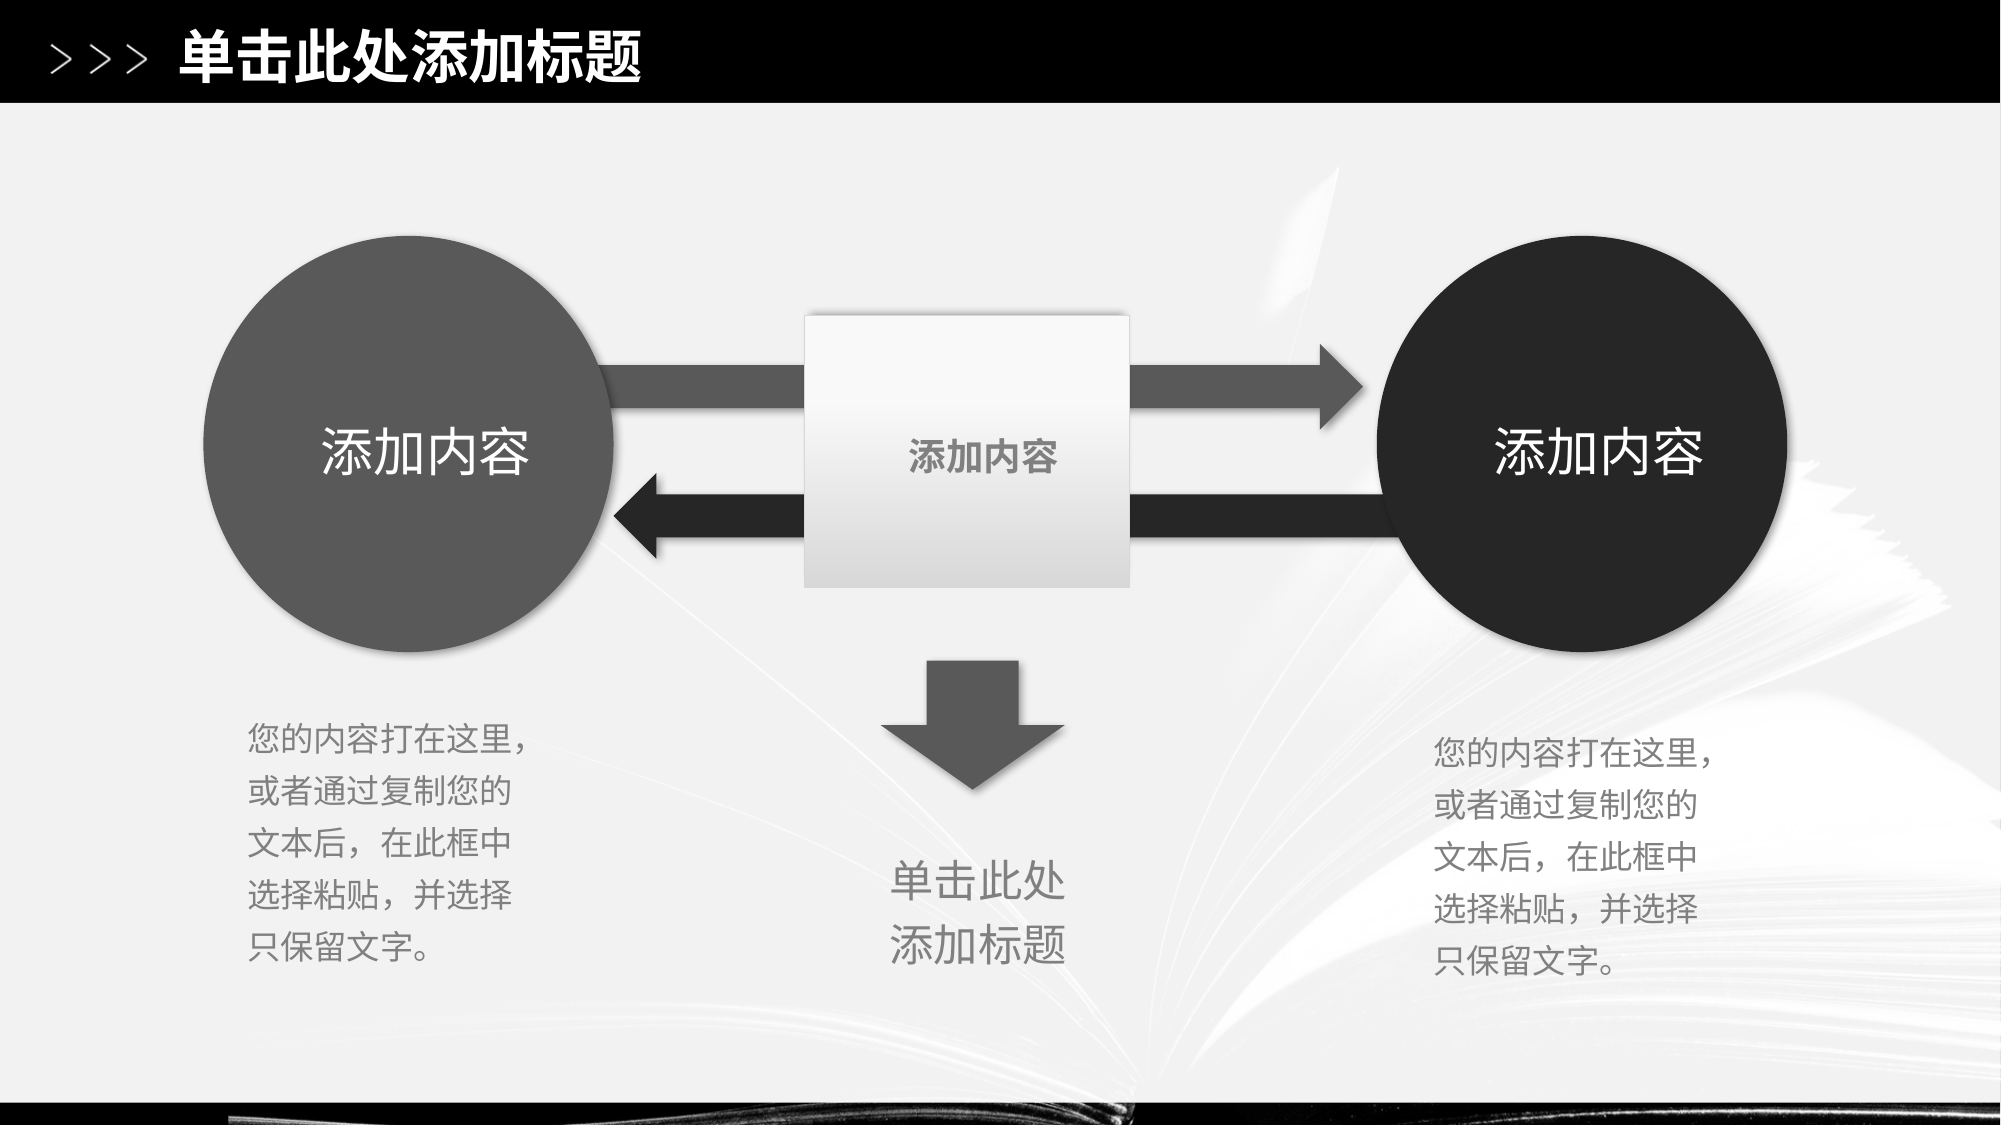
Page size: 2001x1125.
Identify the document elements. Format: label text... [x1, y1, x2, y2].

picture [0, 0, 2001, 1125]
text_box 您的内容打在这里，或者通过复制您的文本后，在此框中选择粘贴，并选择只保留文字。 [1412, 709, 1752, 991]
text_box 添加内容 [804, 315, 1130, 588]
text_box 添加内容 [1376, 235, 1788, 653]
text_box 添加内容 [203, 235, 614, 653]
title 单击此处添加标题 [162, 5, 1888, 115]
text_box 您的内容打在这里，或者通过复制您的文本后，在此框中选择粘贴，并选择只保留文字。 [226, 695, 566, 977]
text_box [1131, 343, 1363, 430]
text_box [613, 472, 804, 559]
text_box [608, 365, 804, 409]
text_box [1131, 494, 1394, 538]
text_box [880, 660, 1065, 790]
text_box 单击此处添加标题 [868, 831, 1126, 981]
